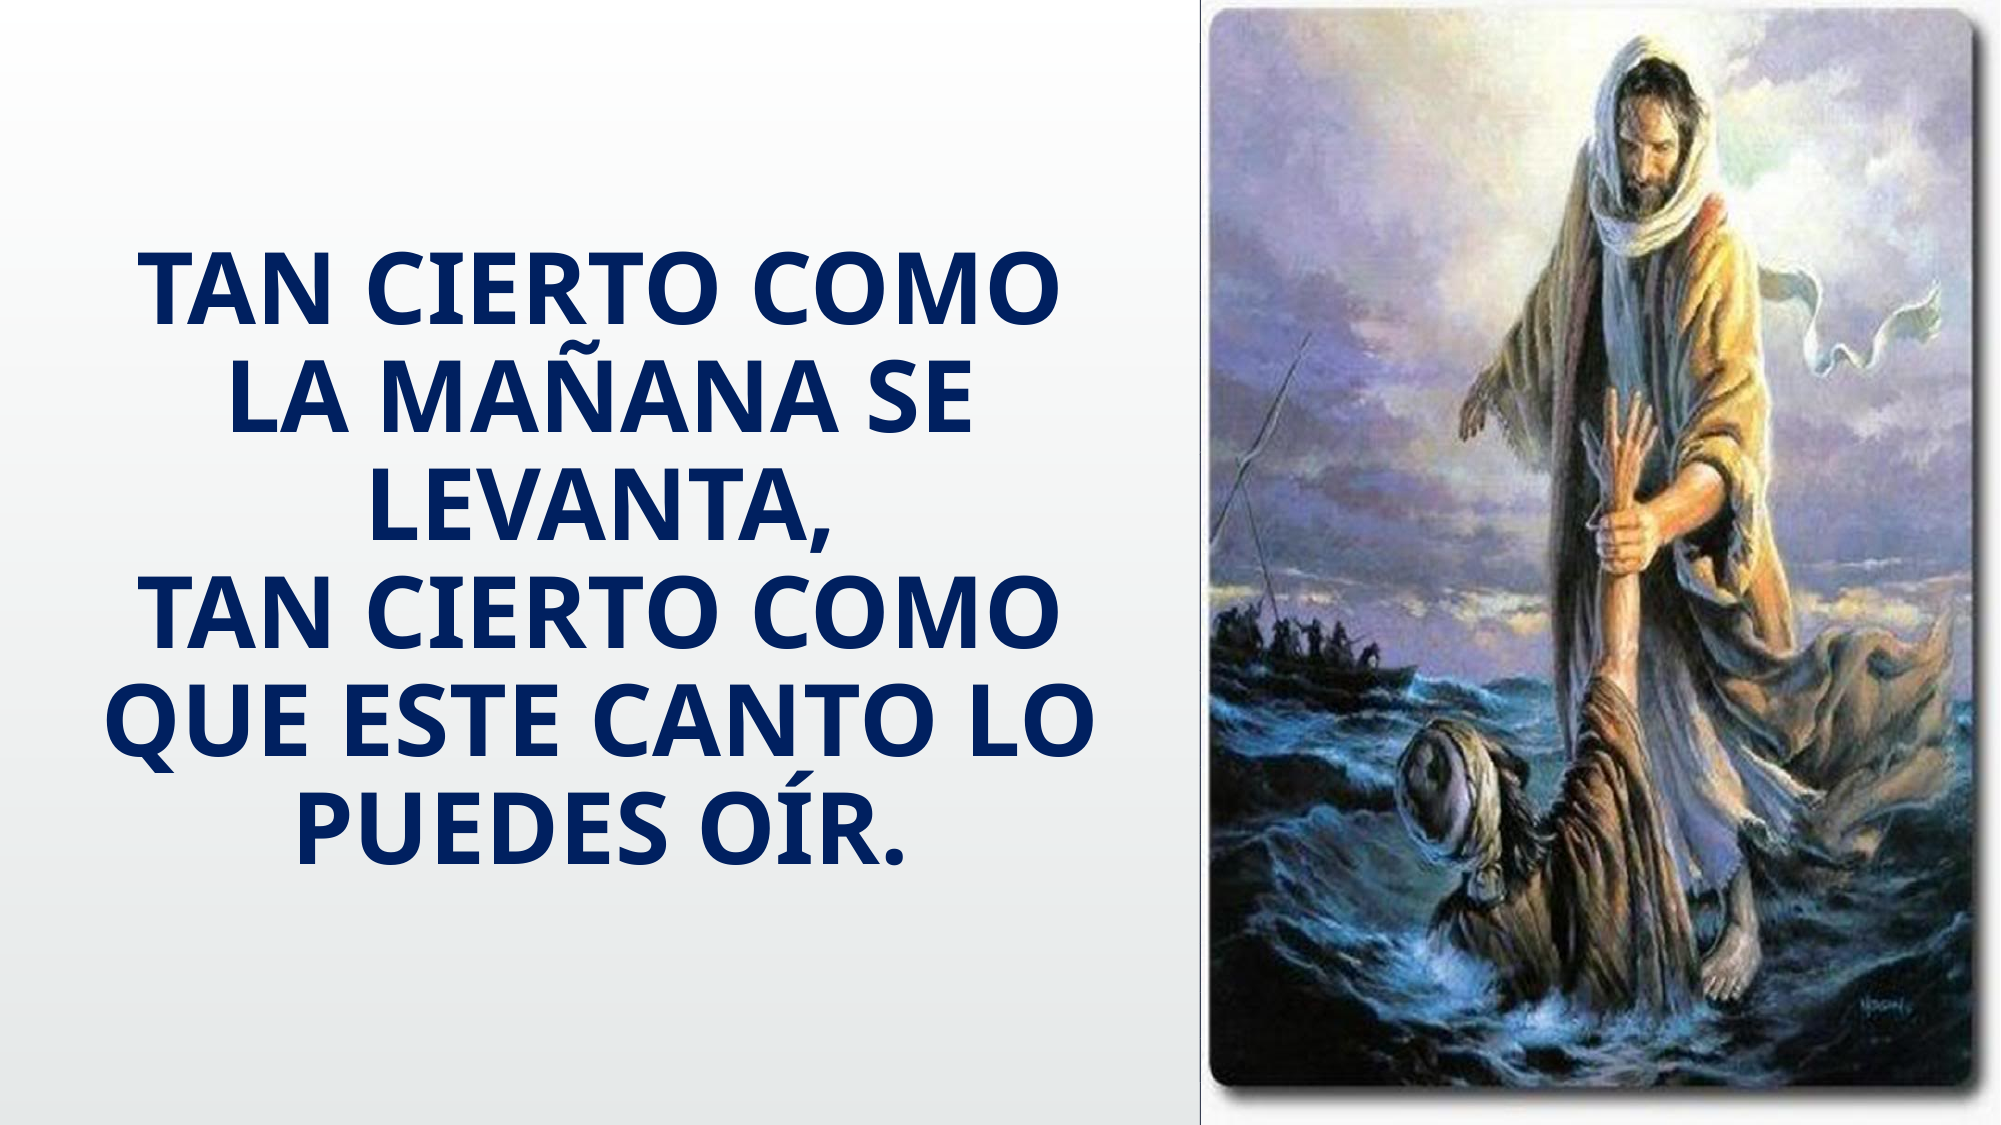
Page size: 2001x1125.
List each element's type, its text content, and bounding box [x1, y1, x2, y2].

picture [1200, 0, 2000, 1125]
title TAN CIERTO COMO LA MAÑANA SE LEVANTA, TAN CIERTO COMO QUE ESTE CANTO LO PUEDES OÍR. [0, 0, 1200, 1125]
